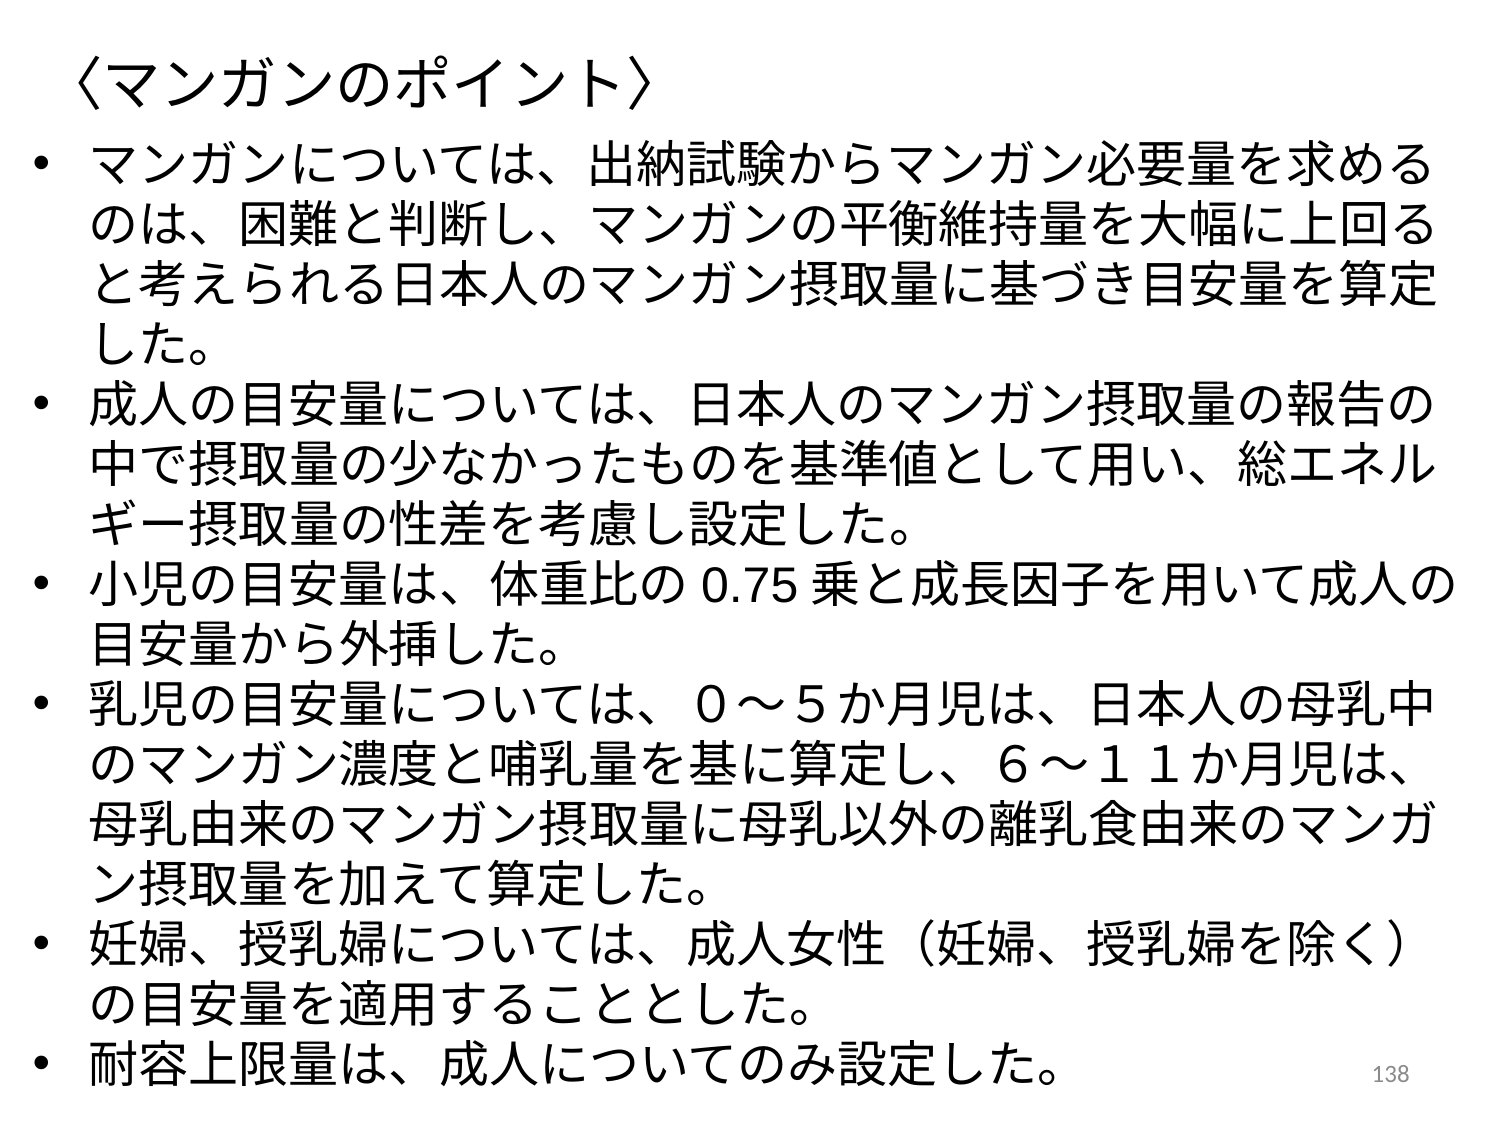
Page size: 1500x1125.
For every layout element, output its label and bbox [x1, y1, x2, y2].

text_box [17, 39, 1483, 1100]
